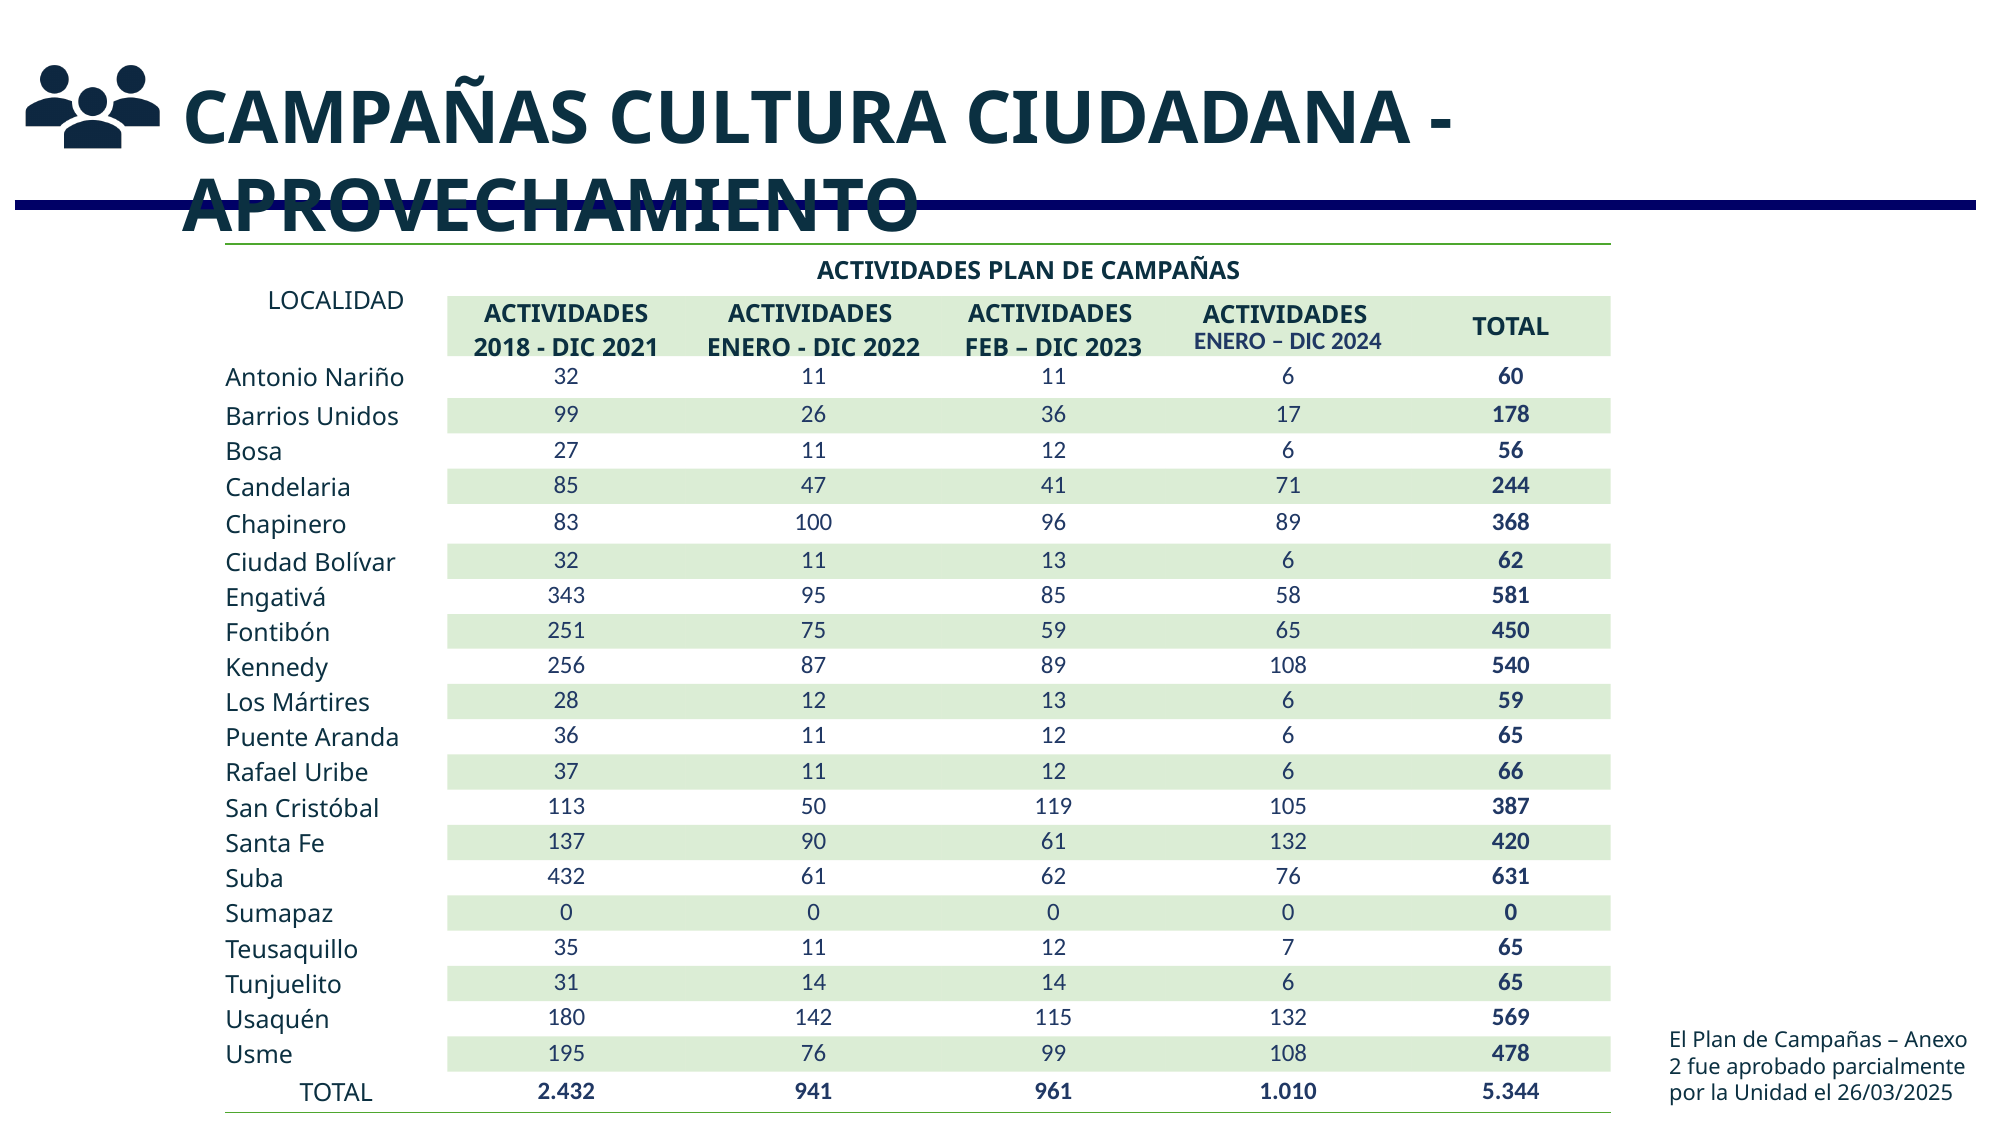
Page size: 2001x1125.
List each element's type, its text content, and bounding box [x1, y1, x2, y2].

table_cell 26 [686, 398, 942, 433]
table_cell 11 [686, 356, 942, 398]
table_cell 420 [1411, 825, 1611, 860]
table_cell 27 [447, 433, 686, 469]
table_cell Kennedy [225, 649, 447, 684]
table_cell 195 [447, 1036, 686, 1072]
table_cell 35 [447, 931, 686, 966]
table_cell 105 [1165, 790, 1411, 825]
table_cell Usme [225, 1036, 447, 1072]
table_cell 478 [1411, 1036, 1611, 1072]
table_cell 85 [942, 579, 1165, 614]
table_cell 6 [1165, 684, 1411, 719]
table_cell 12 [942, 754, 1165, 790]
table_cell 6 [1165, 433, 1411, 469]
table_cell 59 [942, 614, 1165, 649]
table_cell 85 [447, 469, 686, 504]
table_cell Engativá [225, 579, 447, 614]
table_cell 32 [447, 544, 686, 579]
table_cell Teusaquillo [225, 931, 447, 966]
table_cell 17 [1165, 398, 1411, 433]
table_cell 71 [1165, 469, 1411, 504]
table_cell 36 [447, 719, 686, 754]
table_cell 14 [686, 966, 942, 1001]
table_cell 450 [1411, 614, 1611, 649]
table_cell 83 [447, 504, 686, 544]
table_cell 76 [686, 1036, 942, 1072]
table_cell 115 [942, 1001, 1165, 1036]
table_cell Puente Aranda [225, 719, 447, 754]
table_cell 59 [1411, 684, 1611, 719]
table_cell 432 [447, 860, 686, 895]
table_cell 0 [447, 895, 686, 931]
table_cell 11 [686, 433, 942, 469]
table_cell 13 [942, 684, 1165, 719]
table_cell 2.432 [447, 1072, 686, 1112]
table_cell Rafael Uribe [225, 754, 447, 790]
table_cell 36 [942, 398, 1165, 433]
table_cell 12 [942, 931, 1165, 966]
table_cell 56 [1411, 433, 1611, 469]
table_cell 37 [447, 754, 686, 790]
table_cell 0 [942, 895, 1165, 931]
table_cell 65 [1411, 719, 1611, 754]
table_cell ACTIVIDADES ENERO - DIC 2022 [686, 296, 942, 356]
table_cell 343 [447, 579, 686, 614]
table_cell 12 [942, 719, 1165, 754]
table_cell 13 [942, 544, 1165, 579]
table_cell 6 [1165, 966, 1411, 1001]
table_cell 11 [686, 544, 942, 579]
table_cell 0 [1411, 895, 1611, 931]
table_cell 142 [686, 1001, 942, 1036]
table_cell 62 [942, 860, 1165, 895]
table_header ACTIVIDADES PLAN DE CAMPAÑAS [447, 245, 1611, 296]
table_cell Tunjuelito [225, 966, 447, 1001]
table_cell 96 [942, 504, 1165, 544]
table_cell 180 [447, 1001, 686, 1036]
table_cell 540 [1411, 649, 1611, 684]
table_cell 28 [447, 684, 686, 719]
text_box El Plan de Campañas – Anexo 2 fue aprobado parcialmente por la Unidad el 26/03/2025 [1654, 1018, 2000, 1113]
table_cell 99 [447, 398, 686, 433]
table_cell 6 [1165, 754, 1411, 790]
table_cell 89 [942, 649, 1165, 684]
table_cell 47 [686, 469, 942, 504]
table_cell Santa Fe [225, 825, 447, 860]
table_cell 75 [686, 614, 942, 649]
table_cell 108 [1165, 1036, 1411, 1072]
table_cell Ciudad Bolívar [225, 544, 447, 579]
table_cell 14 [942, 966, 1165, 1001]
table_cell 99 [942, 1036, 1165, 1072]
table_cell 137 [447, 825, 686, 860]
table_cell 6 [1165, 356, 1411, 398]
table_cell 256 [447, 649, 686, 684]
table_cell 108 [1165, 649, 1411, 684]
table_cell 961 [942, 1072, 1165, 1112]
table_cell ACTIVIDADES 2018 - DIC 2021 [447, 296, 686, 356]
table_cell 32 [447, 356, 686, 398]
table_cell 251 [447, 614, 686, 649]
table_cell 61 [686, 860, 942, 895]
table_cell 12 [942, 433, 1165, 469]
table_cell 387 [1411, 790, 1611, 825]
table_cell 11 [686, 931, 942, 966]
table_cell 113 [447, 790, 686, 825]
table_cell 11 [686, 754, 942, 790]
table_cell 5.344 [1411, 1072, 1611, 1112]
table_cell 132 [1165, 825, 1411, 860]
table_cell 31 [447, 966, 686, 1001]
table_cell 6 [1165, 544, 1411, 579]
table_cell Fontibón [225, 614, 447, 649]
table_cell Candelaria [225, 469, 447, 504]
table_cell 87 [686, 649, 942, 684]
table_cell 76 [1165, 860, 1411, 895]
table_cell Los Mártires [225, 684, 447, 719]
table_cell Usaquén [225, 1001, 447, 1036]
table_cell San Cristóbal [225, 790, 447, 825]
table_cell 11 [942, 356, 1165, 398]
table_cell 368 [1411, 504, 1611, 544]
table_cell 60 [1411, 356, 1611, 398]
table_cell ACTIVIDADES FEB – DIC 2023 [942, 296, 1165, 356]
table_cell 41 [942, 469, 1165, 504]
table_cell 65 [1165, 614, 1411, 649]
table_cell TOTAL [1411, 296, 1611, 356]
text_box CAMPAÑAS CULTURA CIUDADANA - APROVECHAMIENTO [92, 63, 2000, 254]
table_cell Suba [225, 860, 447, 895]
table_cell 178 [1411, 398, 1611, 433]
table_cell 244 [1411, 469, 1611, 504]
table_cell 6 [1165, 719, 1411, 754]
table_cell 65 [1411, 966, 1611, 1001]
table_cell 119 [942, 790, 1165, 825]
table_cell 569 [1411, 1001, 1611, 1036]
table_cell 95 [686, 579, 942, 614]
table_cell 66 [1411, 754, 1611, 790]
table_cell 89 [1165, 504, 1411, 544]
table_cell 62 [1411, 544, 1611, 579]
picture [15, 29, 170, 184]
table_cell Barrios Unidos [225, 398, 447, 433]
table_cell TOTAL [225, 1072, 447, 1112]
table_cell 50 [686, 790, 942, 825]
table_cell 58 [1165, 579, 1411, 614]
table_cell 1.010 [1165, 1072, 1411, 1112]
table_cell 11 [686, 719, 942, 754]
table_cell 100 [686, 504, 942, 544]
table_cell 941 [686, 1072, 942, 1112]
table_cell Chapinero [225, 504, 447, 544]
table_cell 90 [686, 825, 942, 860]
table_cell Antonio Nariño [225, 356, 447, 398]
table_cell 65 [1411, 931, 1611, 966]
table_cell 132 [1165, 1001, 1411, 1036]
table_cell 12 [686, 684, 942, 719]
table_header LOCALIDAD [225, 245, 447, 356]
table_cell 0 [1165, 895, 1411, 931]
table_cell 61 [942, 825, 1165, 860]
table_cell 0 [686, 895, 942, 931]
table_cell 631 [1411, 860, 1611, 895]
table_cell Sumapaz [225, 895, 447, 931]
table_cell ACTIVIDADES ENERO – DIC 2024 [1165, 296, 1411, 356]
table_cell 7 [1165, 931, 1411, 966]
table_cell 581 [1411, 579, 1611, 614]
table_cell Bosa [225, 433, 447, 469]
